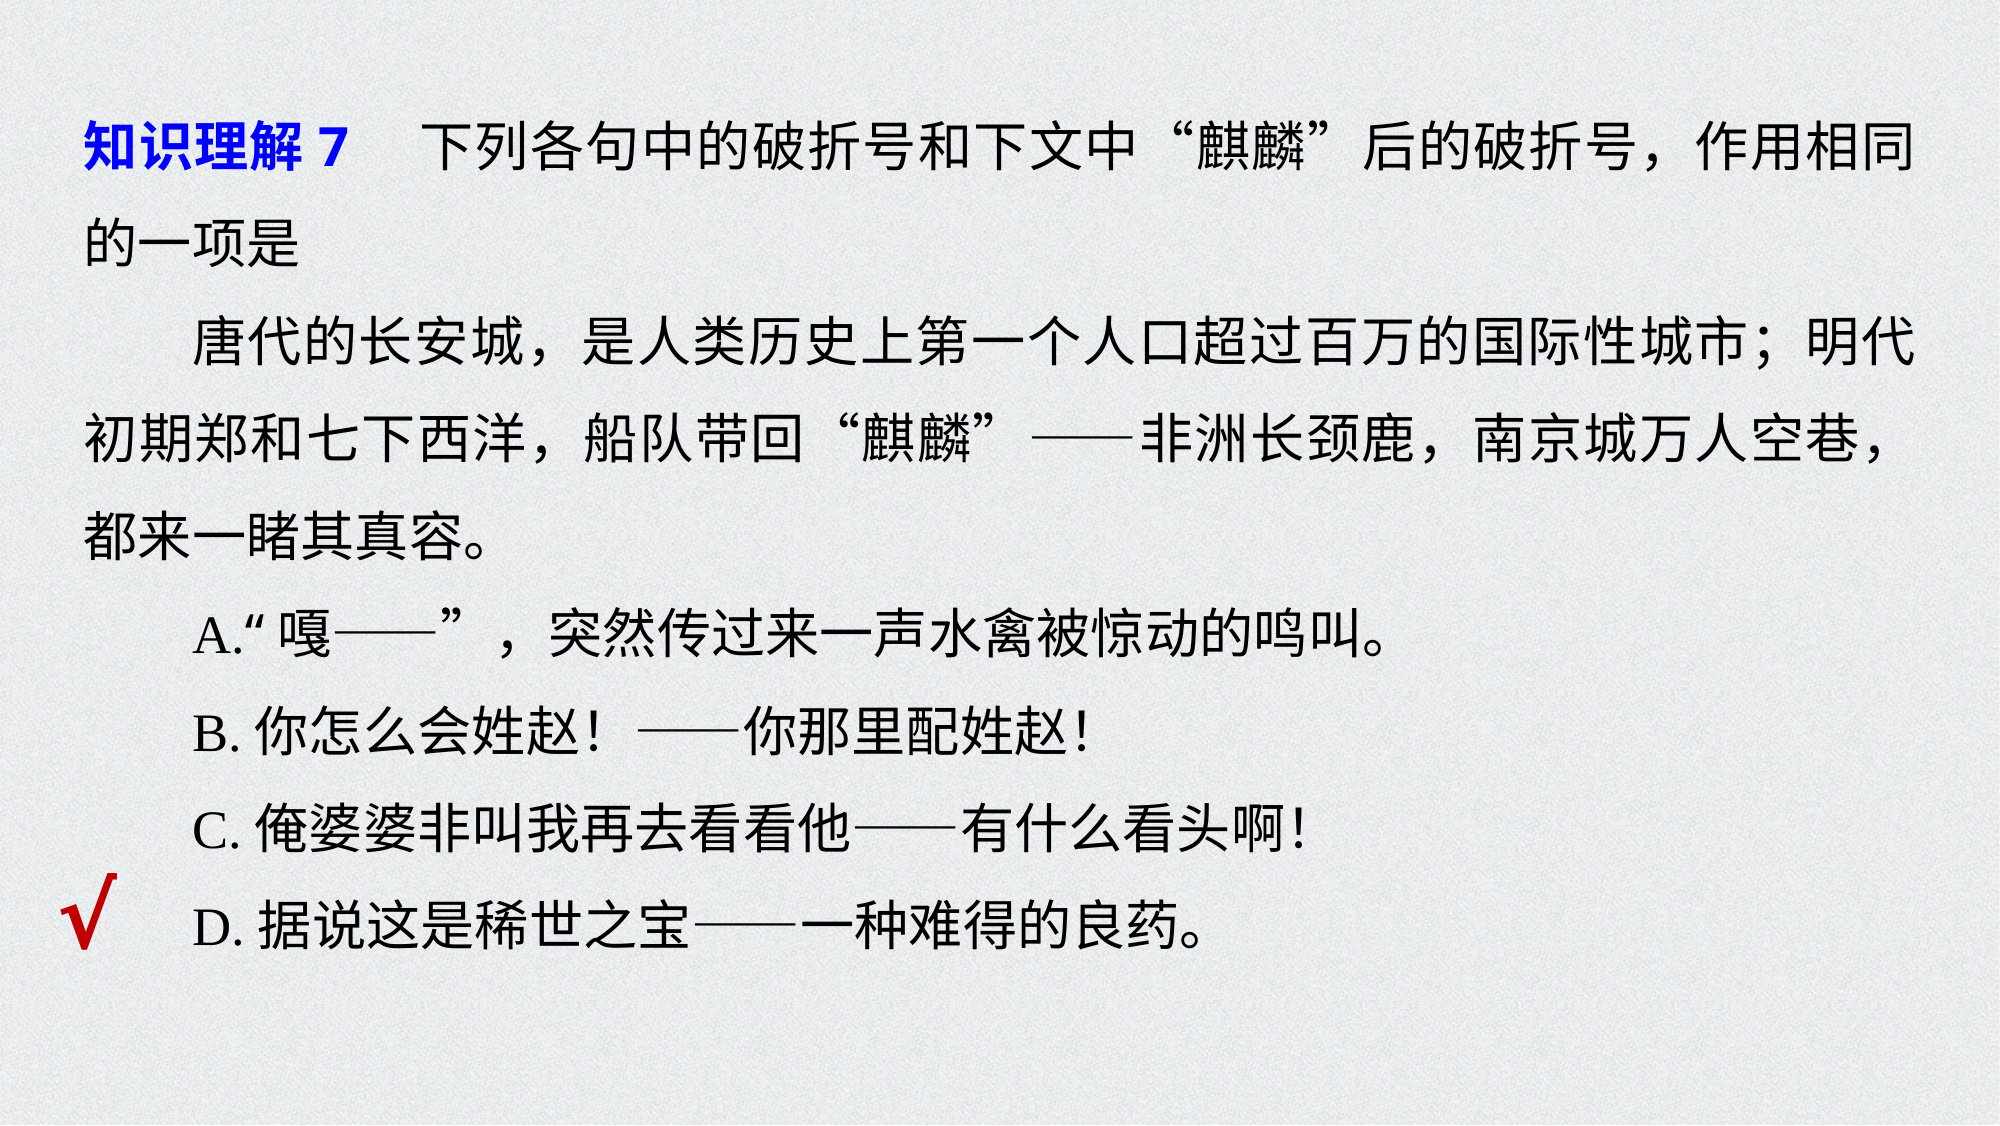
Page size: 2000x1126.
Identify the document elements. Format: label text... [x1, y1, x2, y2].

text_box 知识理解7 下列各句中的破折号和下文中“麒麟”后的破折号，作用相同的一项是 唐代的长安城，是人类历史上第一个人口超过百万的国际性城市；明代初期郑和七下西洋，船队带回“麒麟”——非洲长颈鹿，南京城万人空巷，都来一睹其真容。 A.“嘎——”，突然传过来一声水禽被惊动的鸣叫。 B.你怎么会姓赵！——你那里配姓赵！ C.俺婆婆非叫我再去看看他——有什么看头啊！ D.据说这是稀世之宝——一种难得的良药。 [63, 69, 1936, 967]
text_box √ [42, 851, 162, 974]
picture [0, 0, 2000, 1125]
